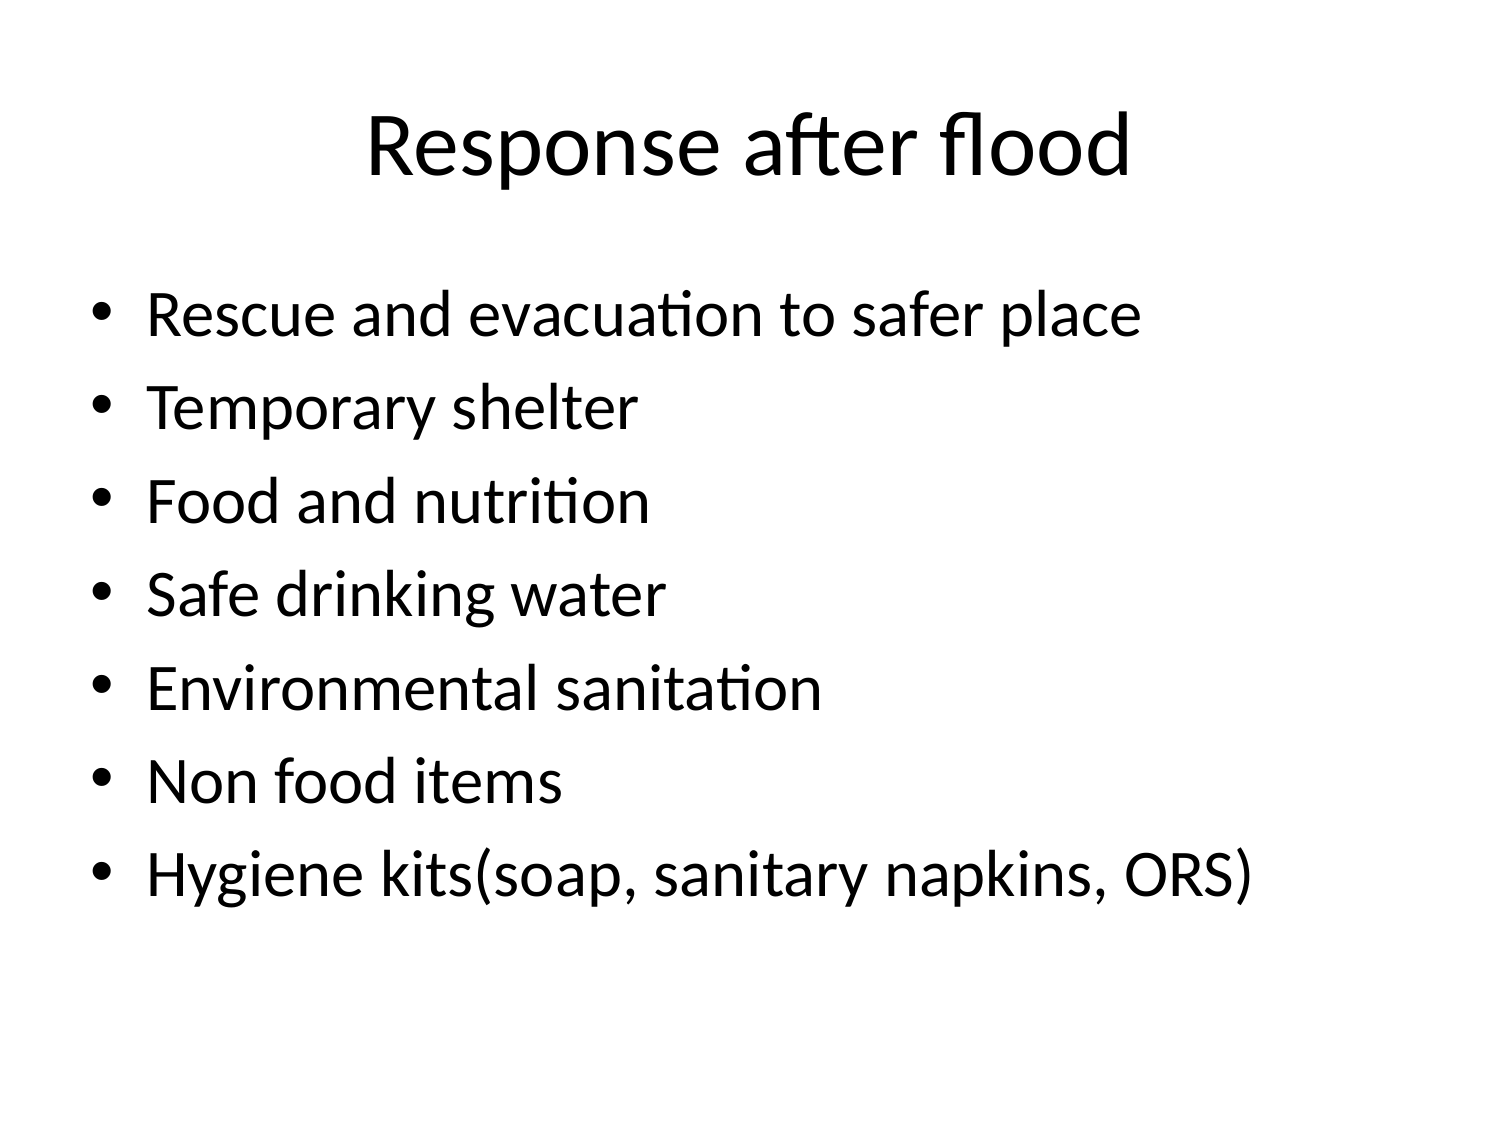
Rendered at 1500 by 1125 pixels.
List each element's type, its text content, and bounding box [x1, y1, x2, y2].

list Rescue and evacuation to safer place Temporary shelter Food and nutrition Safe drinking water Environmental sanitation Non food items Hygiene kits(soap, sanitary napkins, ORS) [75, 262, 1425, 1005]
title Response after flood [75, 45, 1425, 233]
